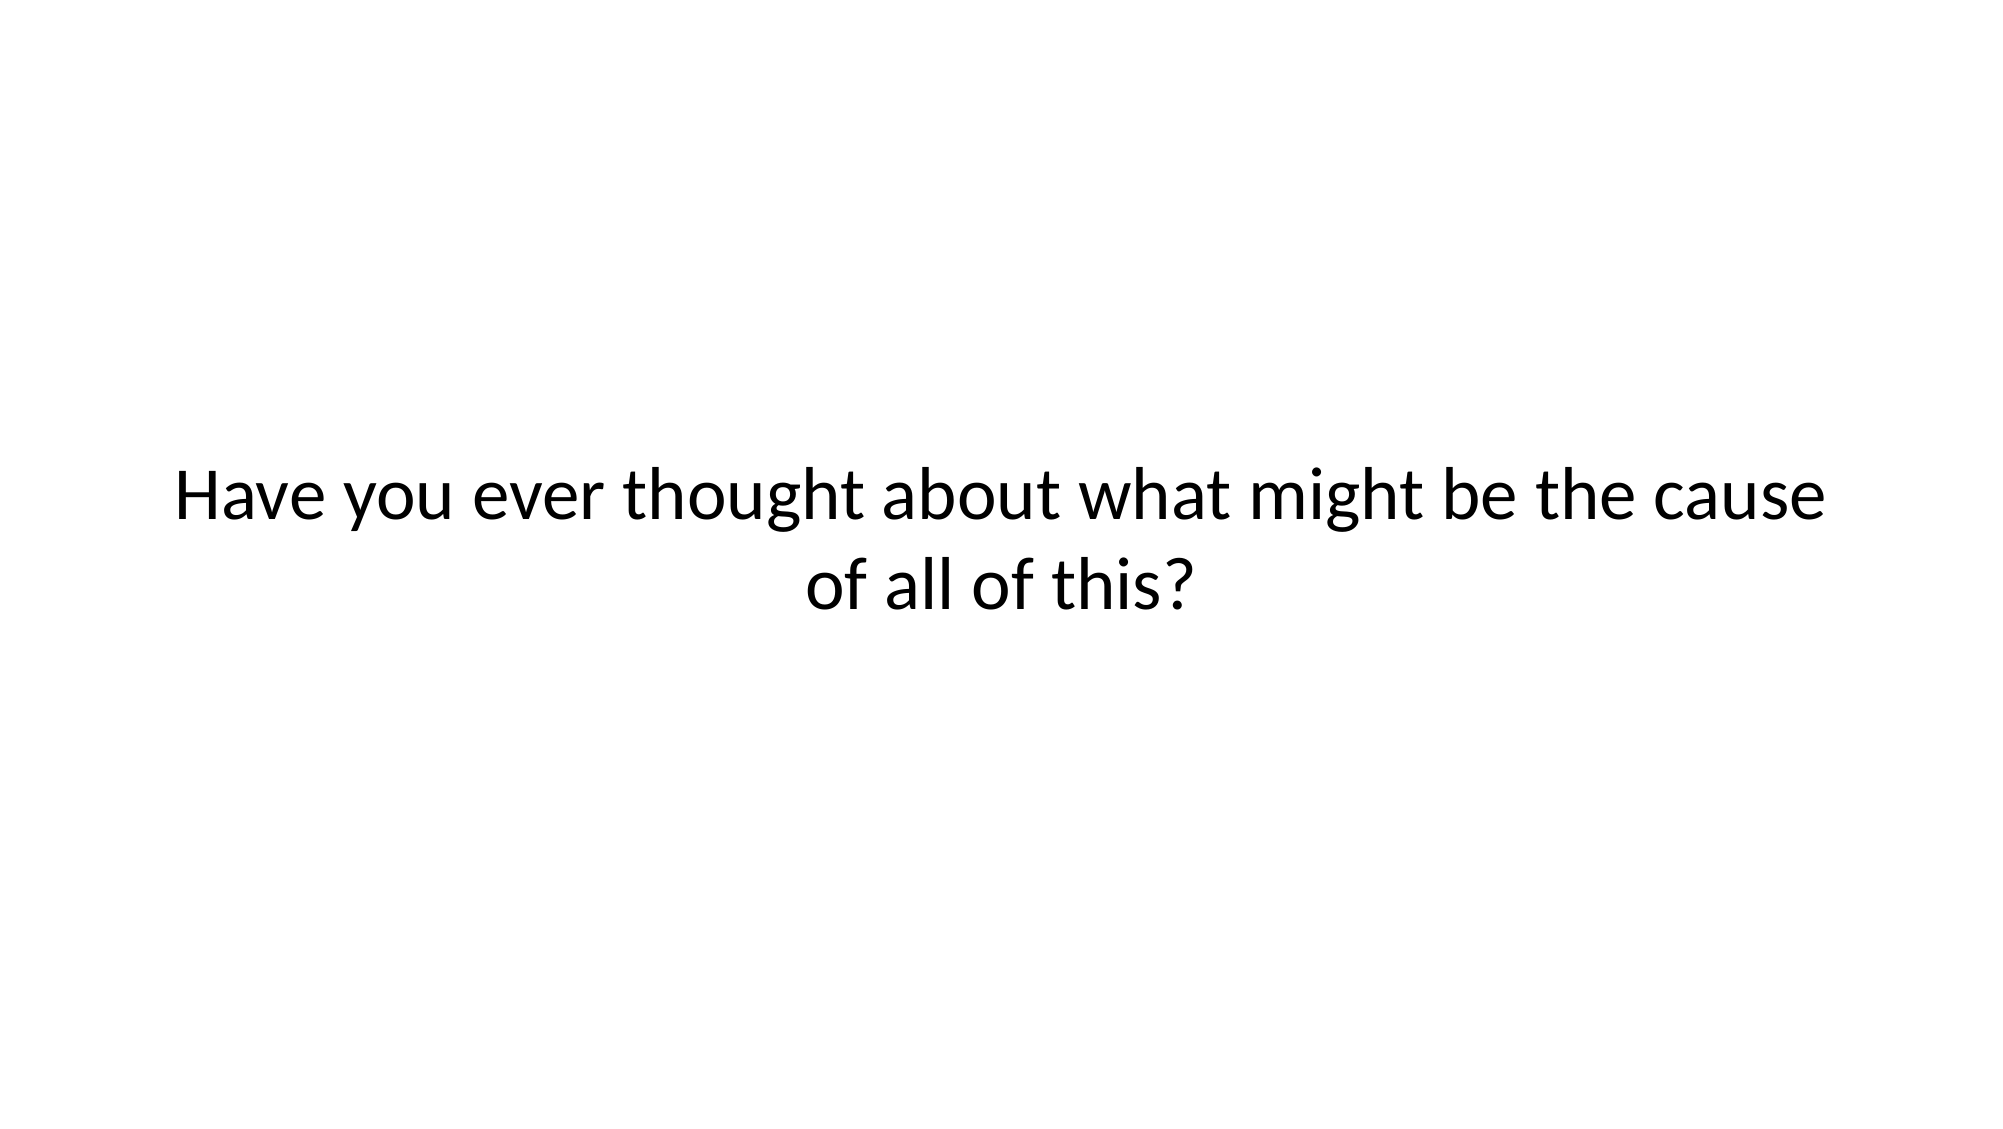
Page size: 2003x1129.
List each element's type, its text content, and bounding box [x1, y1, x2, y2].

title Have you ever thought about what might be the cause of all of this? [150, 287, 1853, 782]
